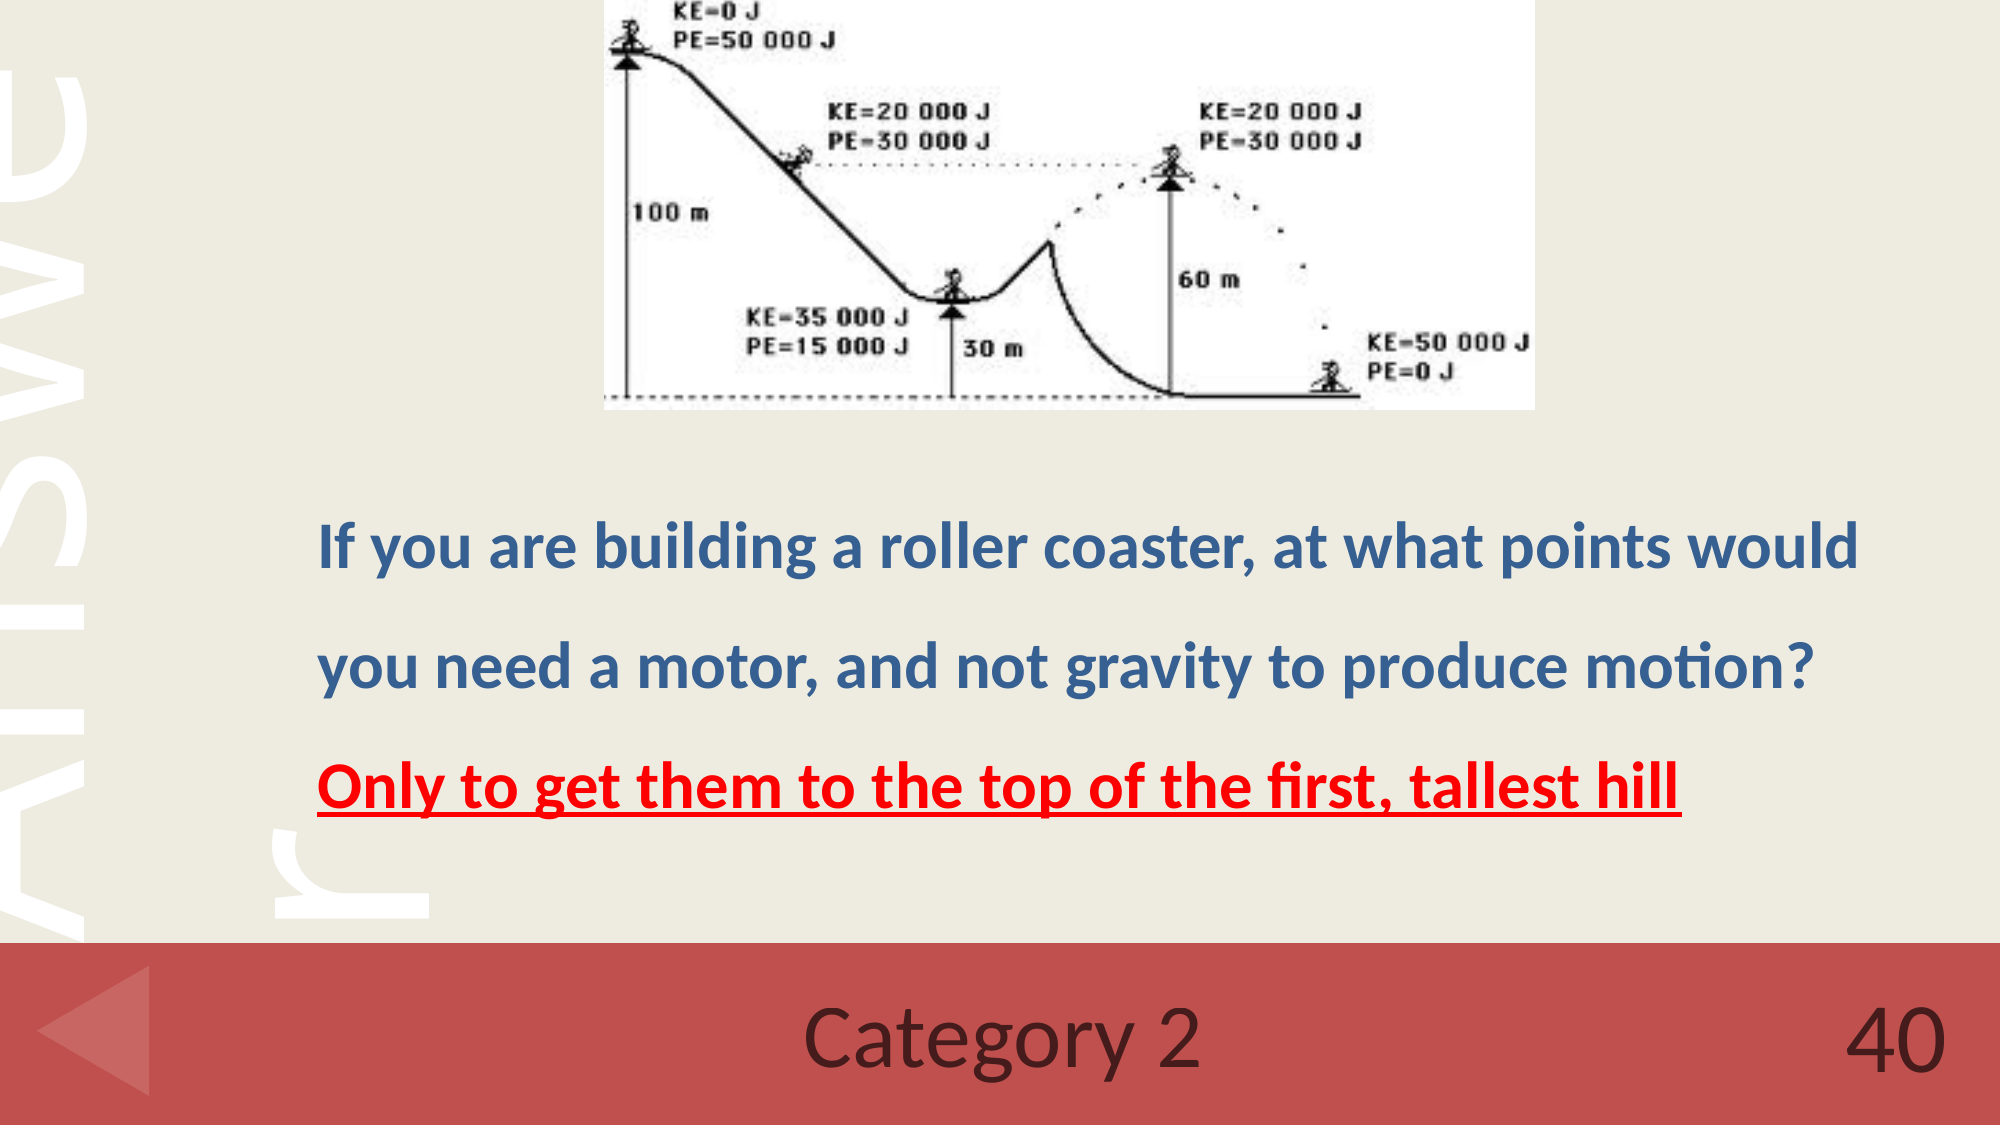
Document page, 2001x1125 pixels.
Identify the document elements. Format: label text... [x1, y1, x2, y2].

picture [604, 0, 1535, 411]
list 40 [1904, 967, 1963, 1097]
title Category 2 [103, 937, 1904, 1125]
list If you are building a roller coaster, at what points would you need a motor, and not gravity to produce motion? Only to get them to the top of the first, tallest hill [302, 410, 1978, 874]
